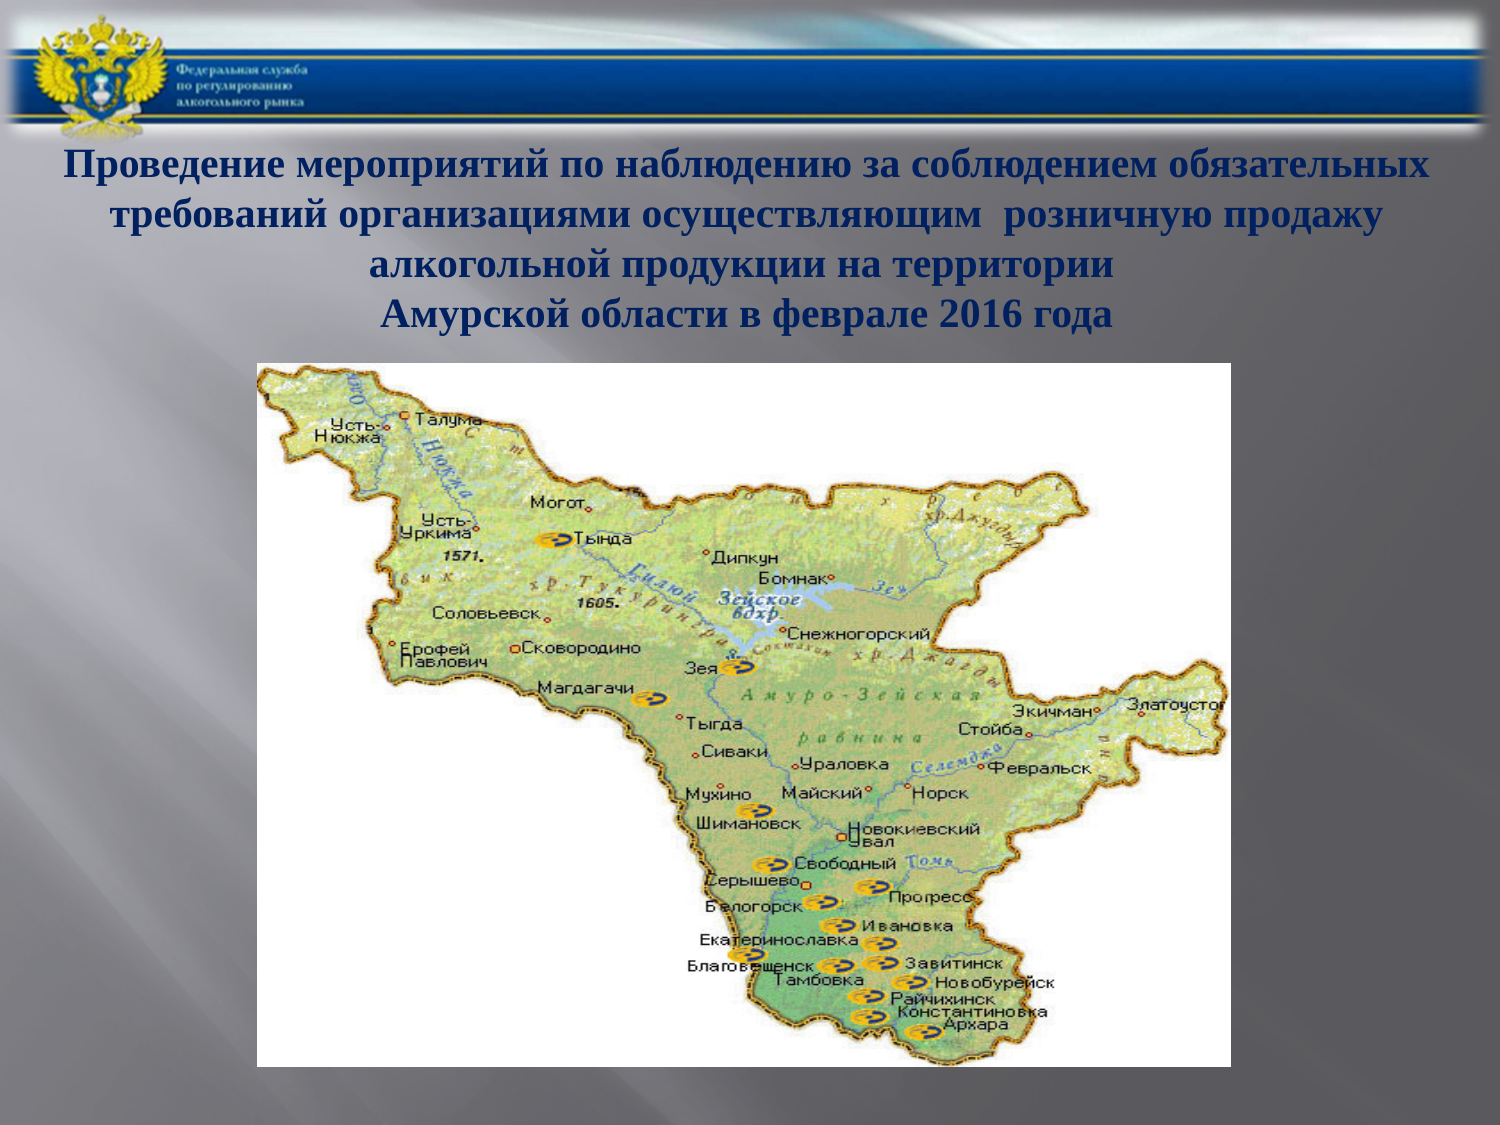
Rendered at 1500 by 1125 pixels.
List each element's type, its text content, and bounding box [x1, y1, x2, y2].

text_box [937, 344, 1455, 919]
picture [257, 362, 1231, 1067]
text_box Проведение мероприятий по наблюдению за соблюдением обязательных требований организациями осуществляющим розничную продажу алкогольной продукции на территории Амурской области в феврале 2016 года [35, 192, 1459, 344]
picture [0, 0, 1497, 150]
